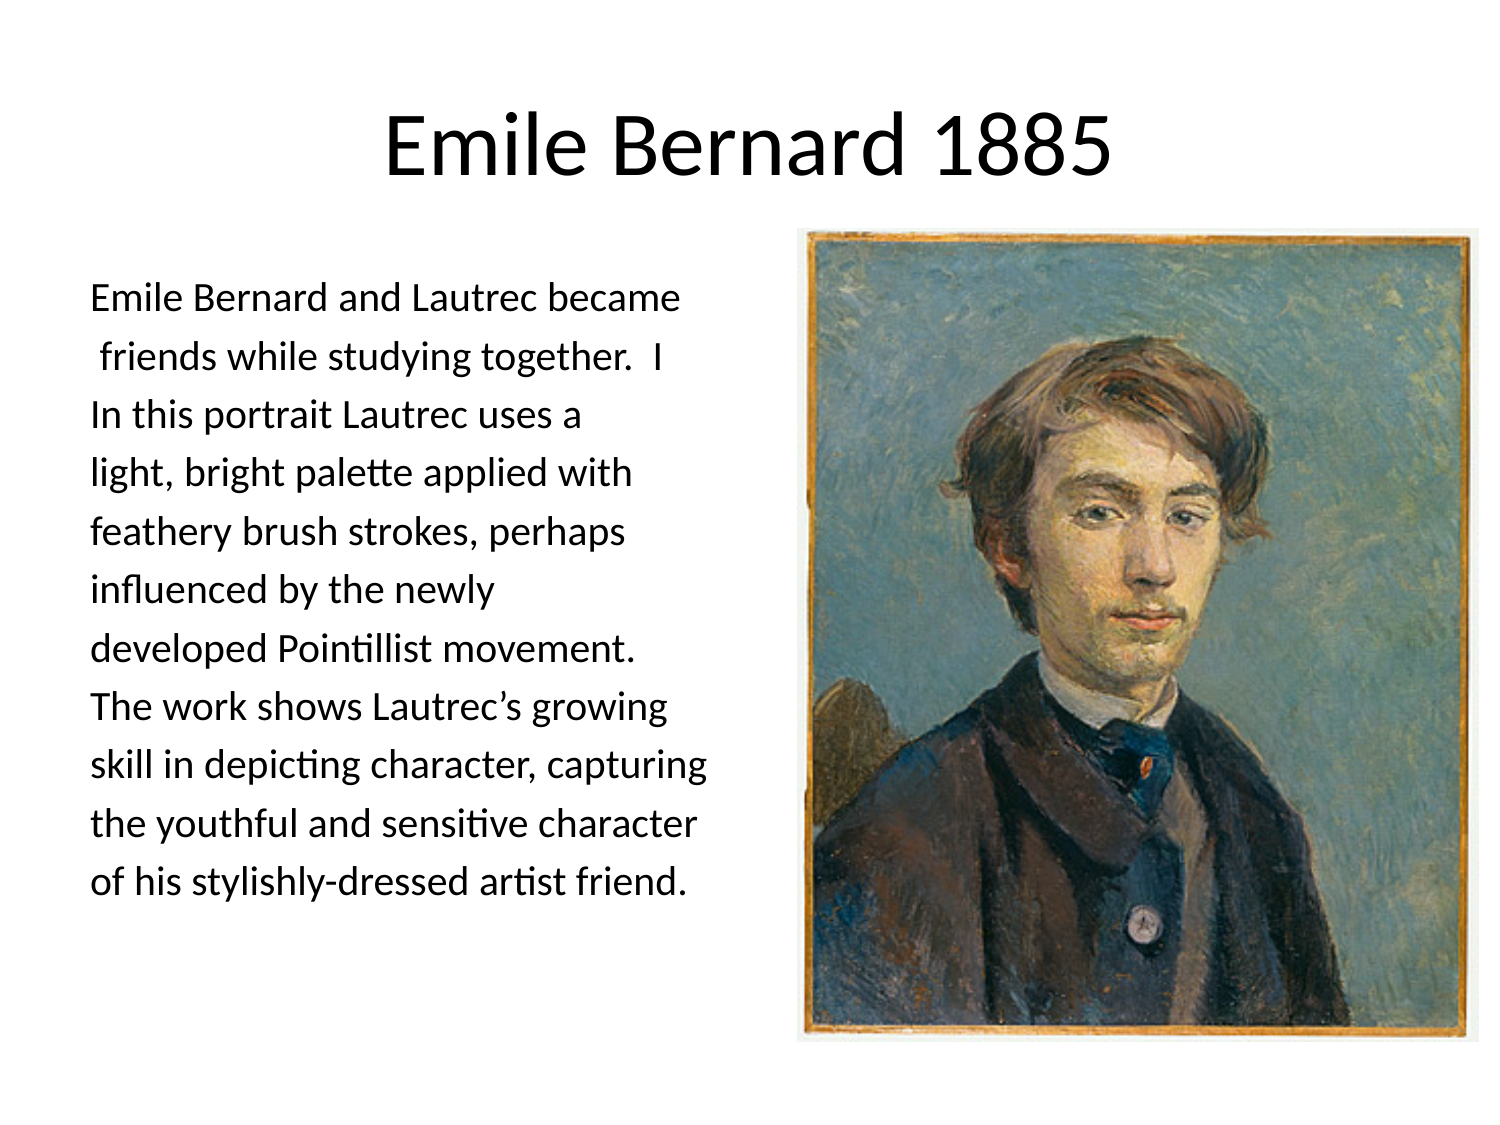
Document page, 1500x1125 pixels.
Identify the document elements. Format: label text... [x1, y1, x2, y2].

picture [796, 228, 1479, 1043]
list Emile Bernard and Lautrec became friends while studying together. I In this portrait Lautrec uses a light, bright palette applied with feathery brush strokes, perhaps influenced by the newly developed Pointillist movement. The work shows Lautrec’s growing skill in depicting character, capturing the youthful and sensitive character of his stylishly-dressed artist friend. [75, 262, 791, 1005]
title Emile Bernard 1885 [75, 45, 1425, 233]
